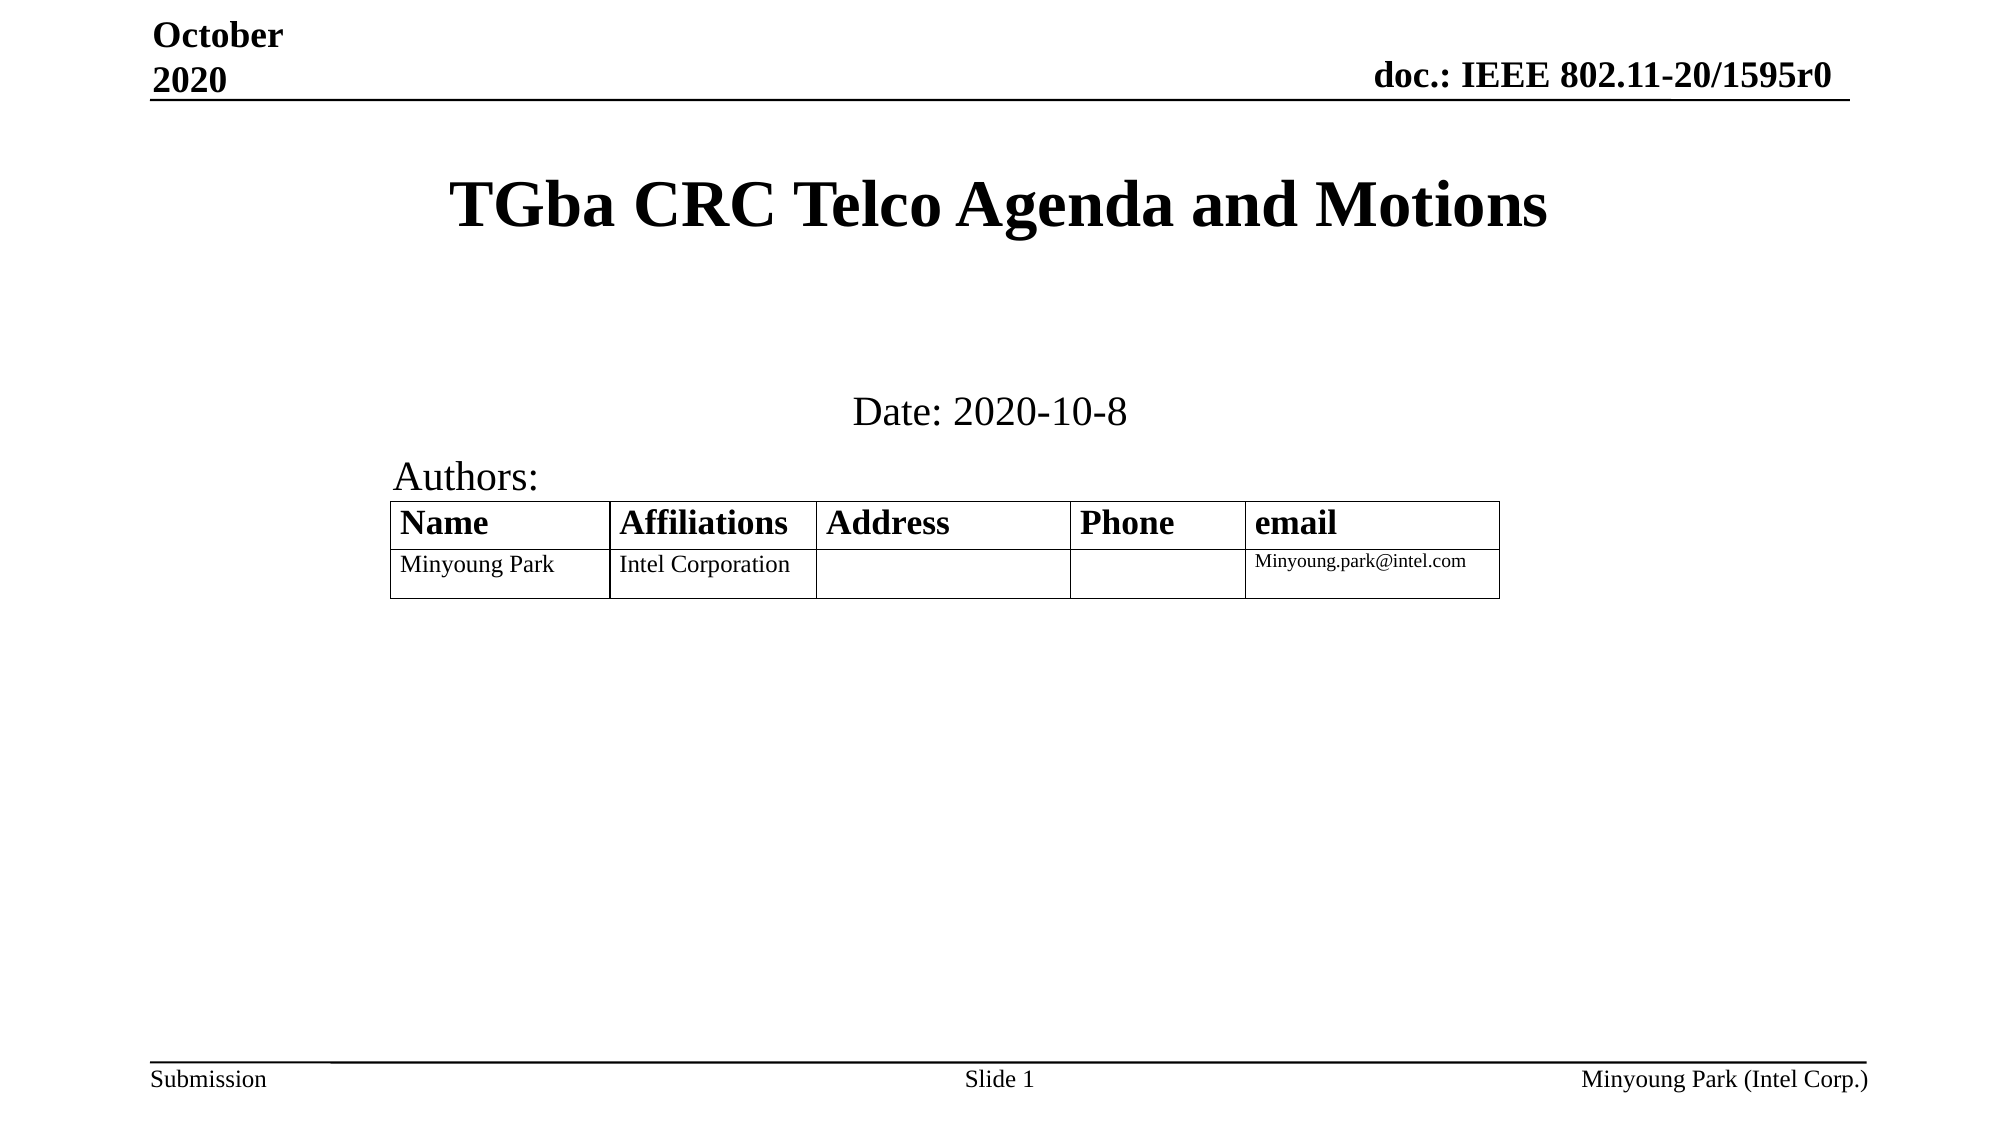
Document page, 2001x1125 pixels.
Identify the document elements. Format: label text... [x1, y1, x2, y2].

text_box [377, 500, 1527, 925]
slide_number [152, 54, 347, 101]
footer Minyoung Park (Intel Corp.) [1266, 1061, 1869, 1093]
text_box Date: 2020-10-8 [352, 376, 1628, 442]
text_box Authors: [377, 441, 616, 500]
title TGba CRC Telco Agenda and Motions [150, 112, 1850, 288]
slide_number Slide 1 [964, 1061, 1036, 1093]
